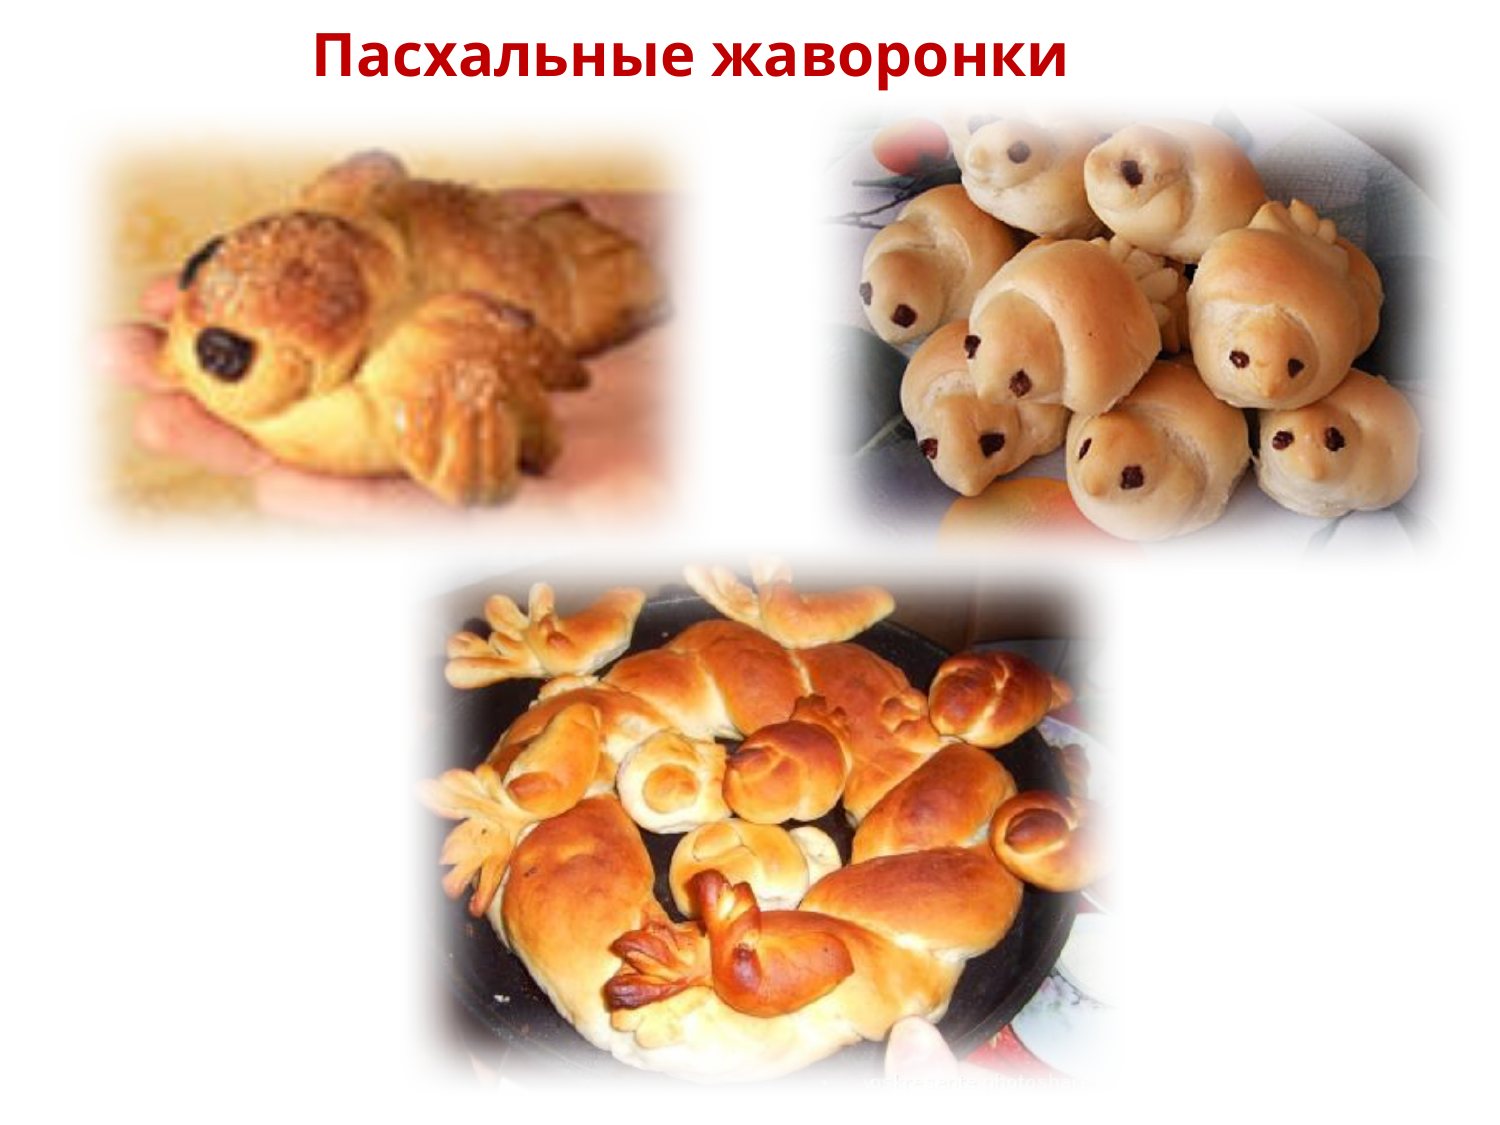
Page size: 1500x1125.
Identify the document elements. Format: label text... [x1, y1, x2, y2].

text_box Пасхальные жаворонки [281, 0, 1102, 106]
picture [58, 93, 1470, 1098]
